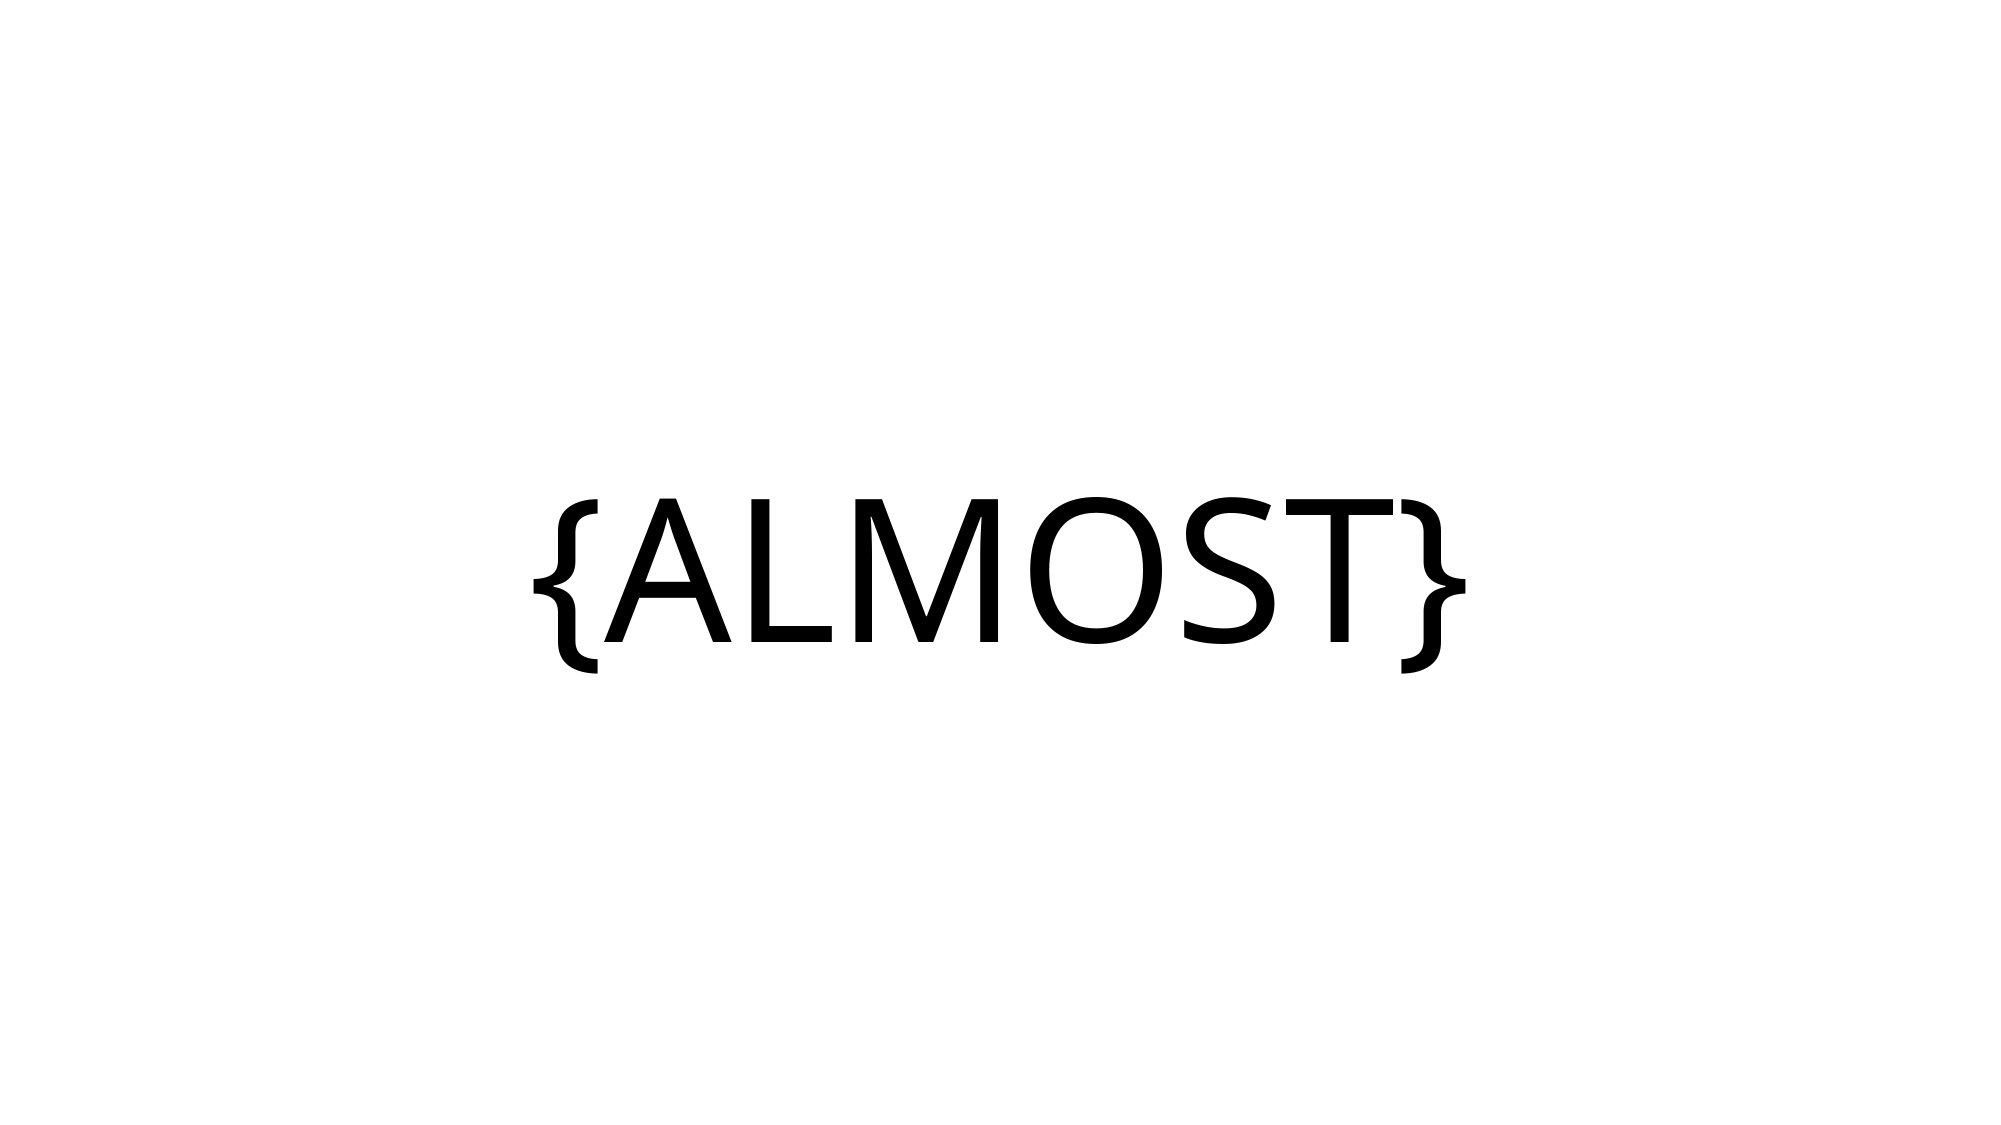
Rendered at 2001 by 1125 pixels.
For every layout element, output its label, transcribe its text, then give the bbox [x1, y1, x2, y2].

title {ALMOST} [137, 59, 1863, 1096]
